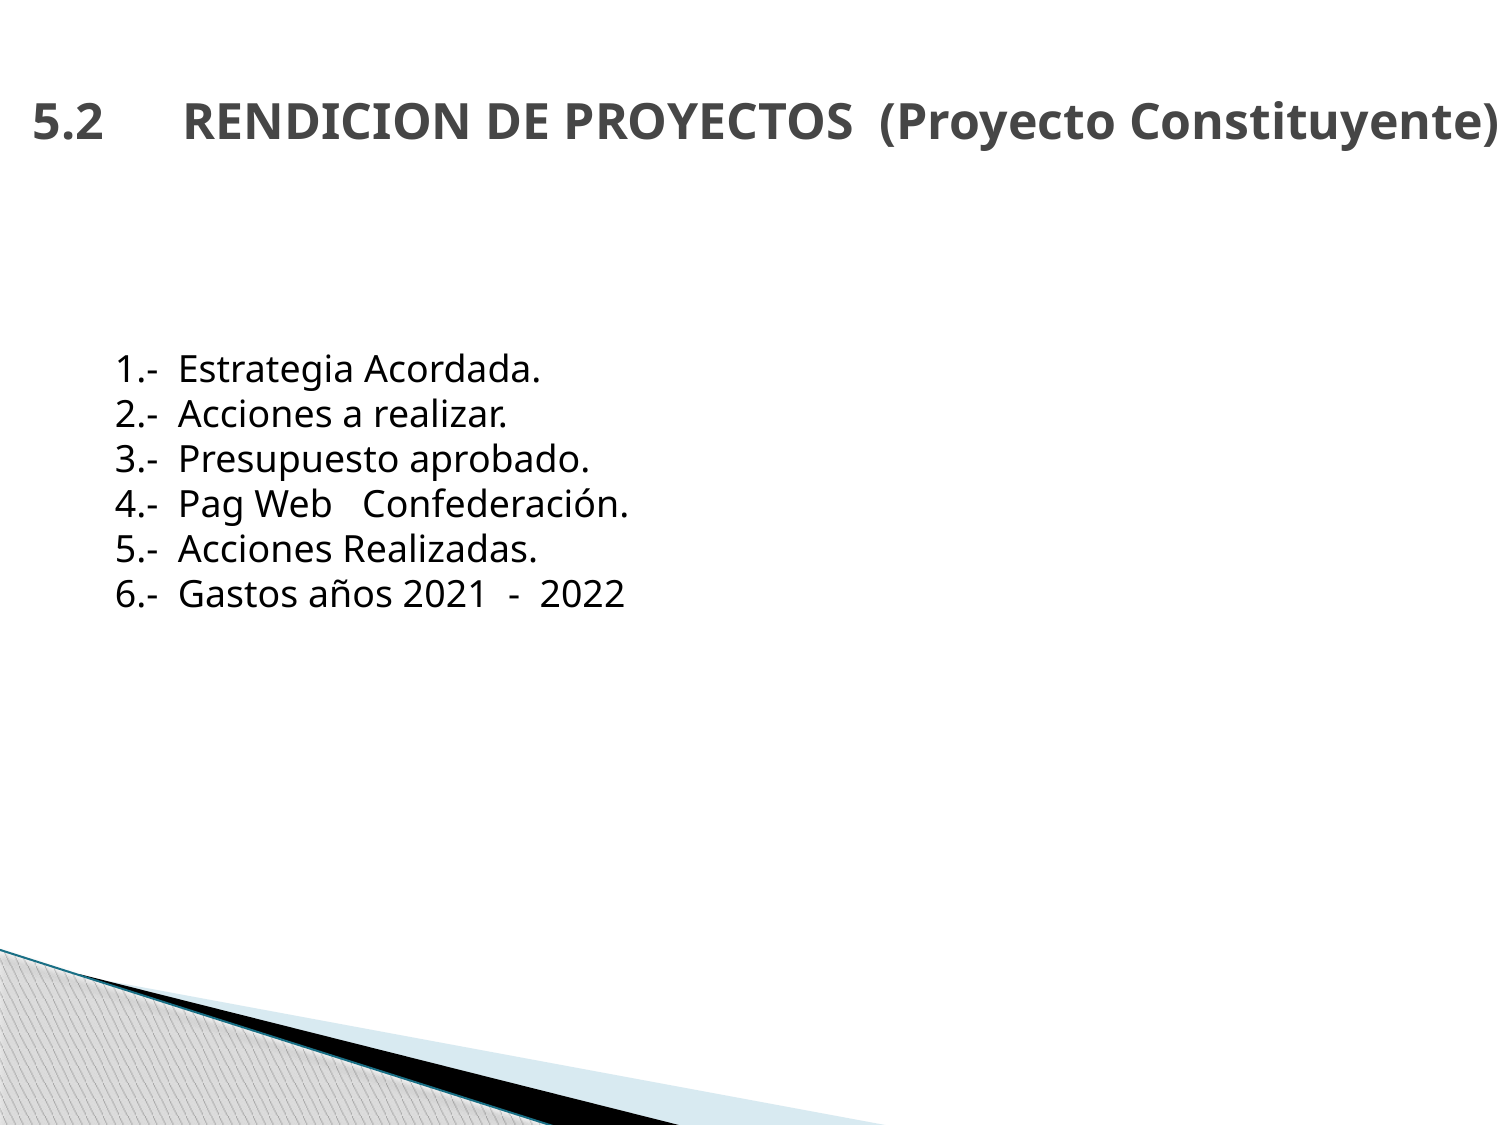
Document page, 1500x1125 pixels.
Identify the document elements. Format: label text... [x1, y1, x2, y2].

text_box 5.2 RENDICION DE PROYECTOS (Proyecto Constituyente) [0, 19, 1500, 220]
text_box 1.- Estrategia Acordada. 2.- Acciones a realizar. 3.- Presupuesto aprobado. 4.- Pag Web Confederación. 5.- Acciones Realizadas. 6.- Gastos años 2021 - 2022 [100, 338, 1105, 623]
